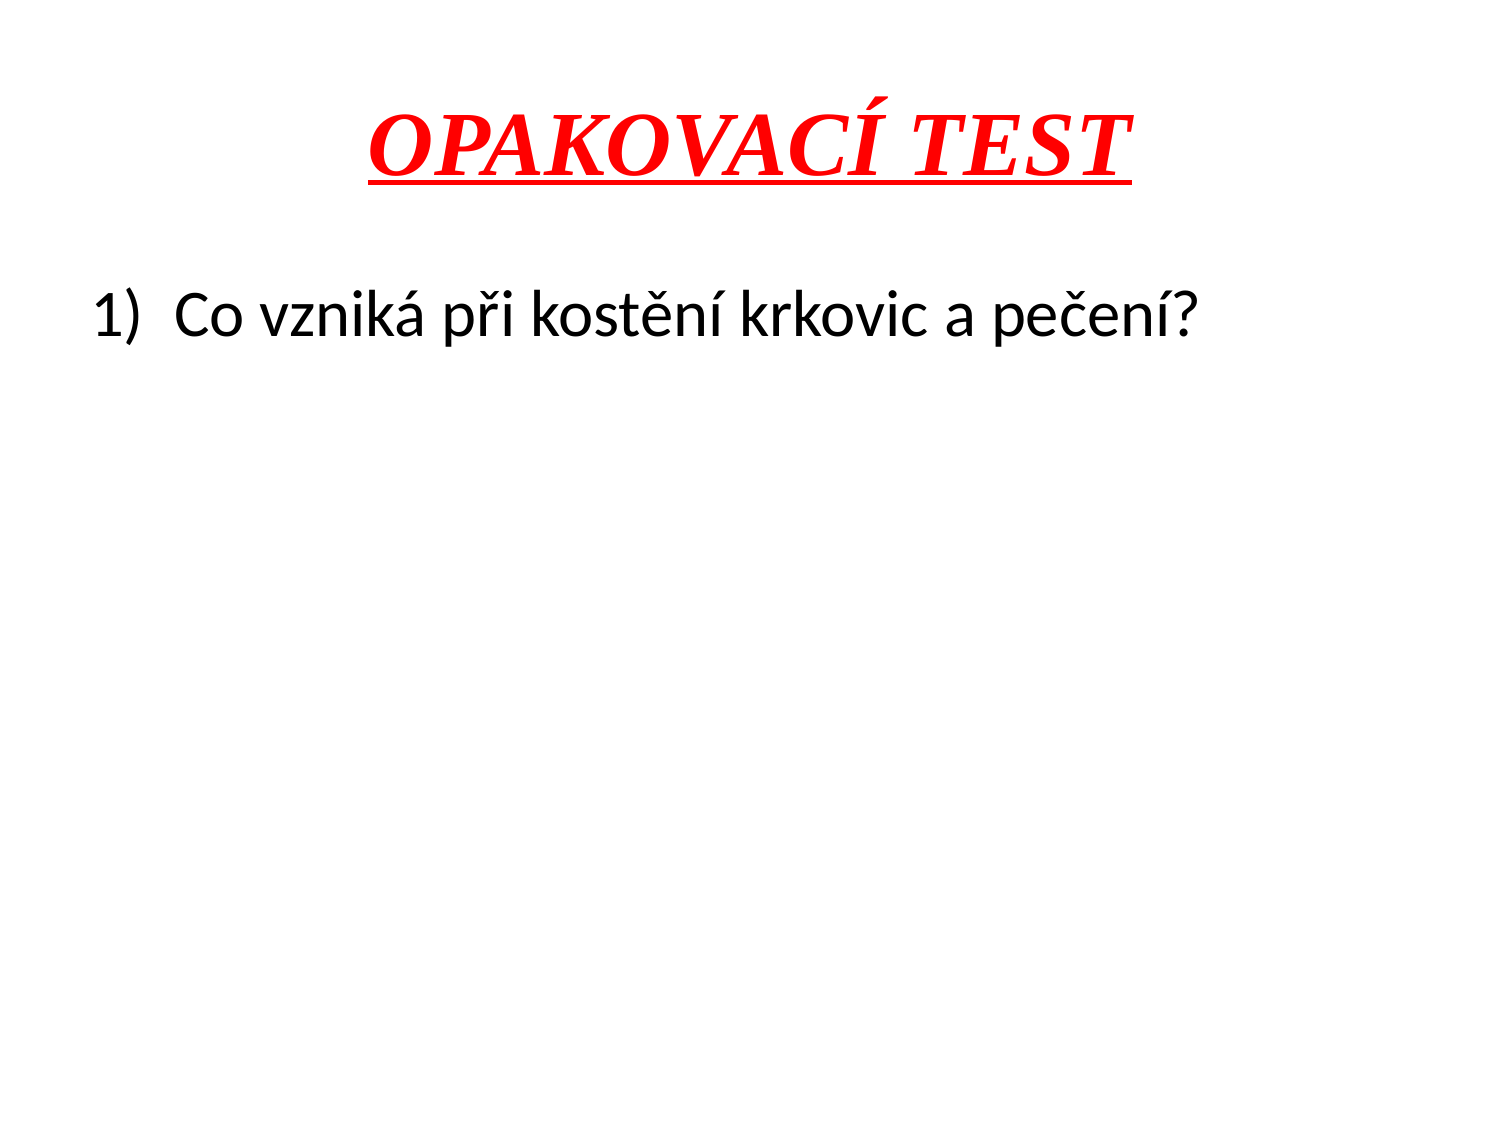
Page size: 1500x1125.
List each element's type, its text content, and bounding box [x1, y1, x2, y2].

title OPAKOVACÍ TEST [75, 45, 1425, 233]
list Co vzniká při kostění krkovic a pečení? [75, 262, 1425, 1005]
